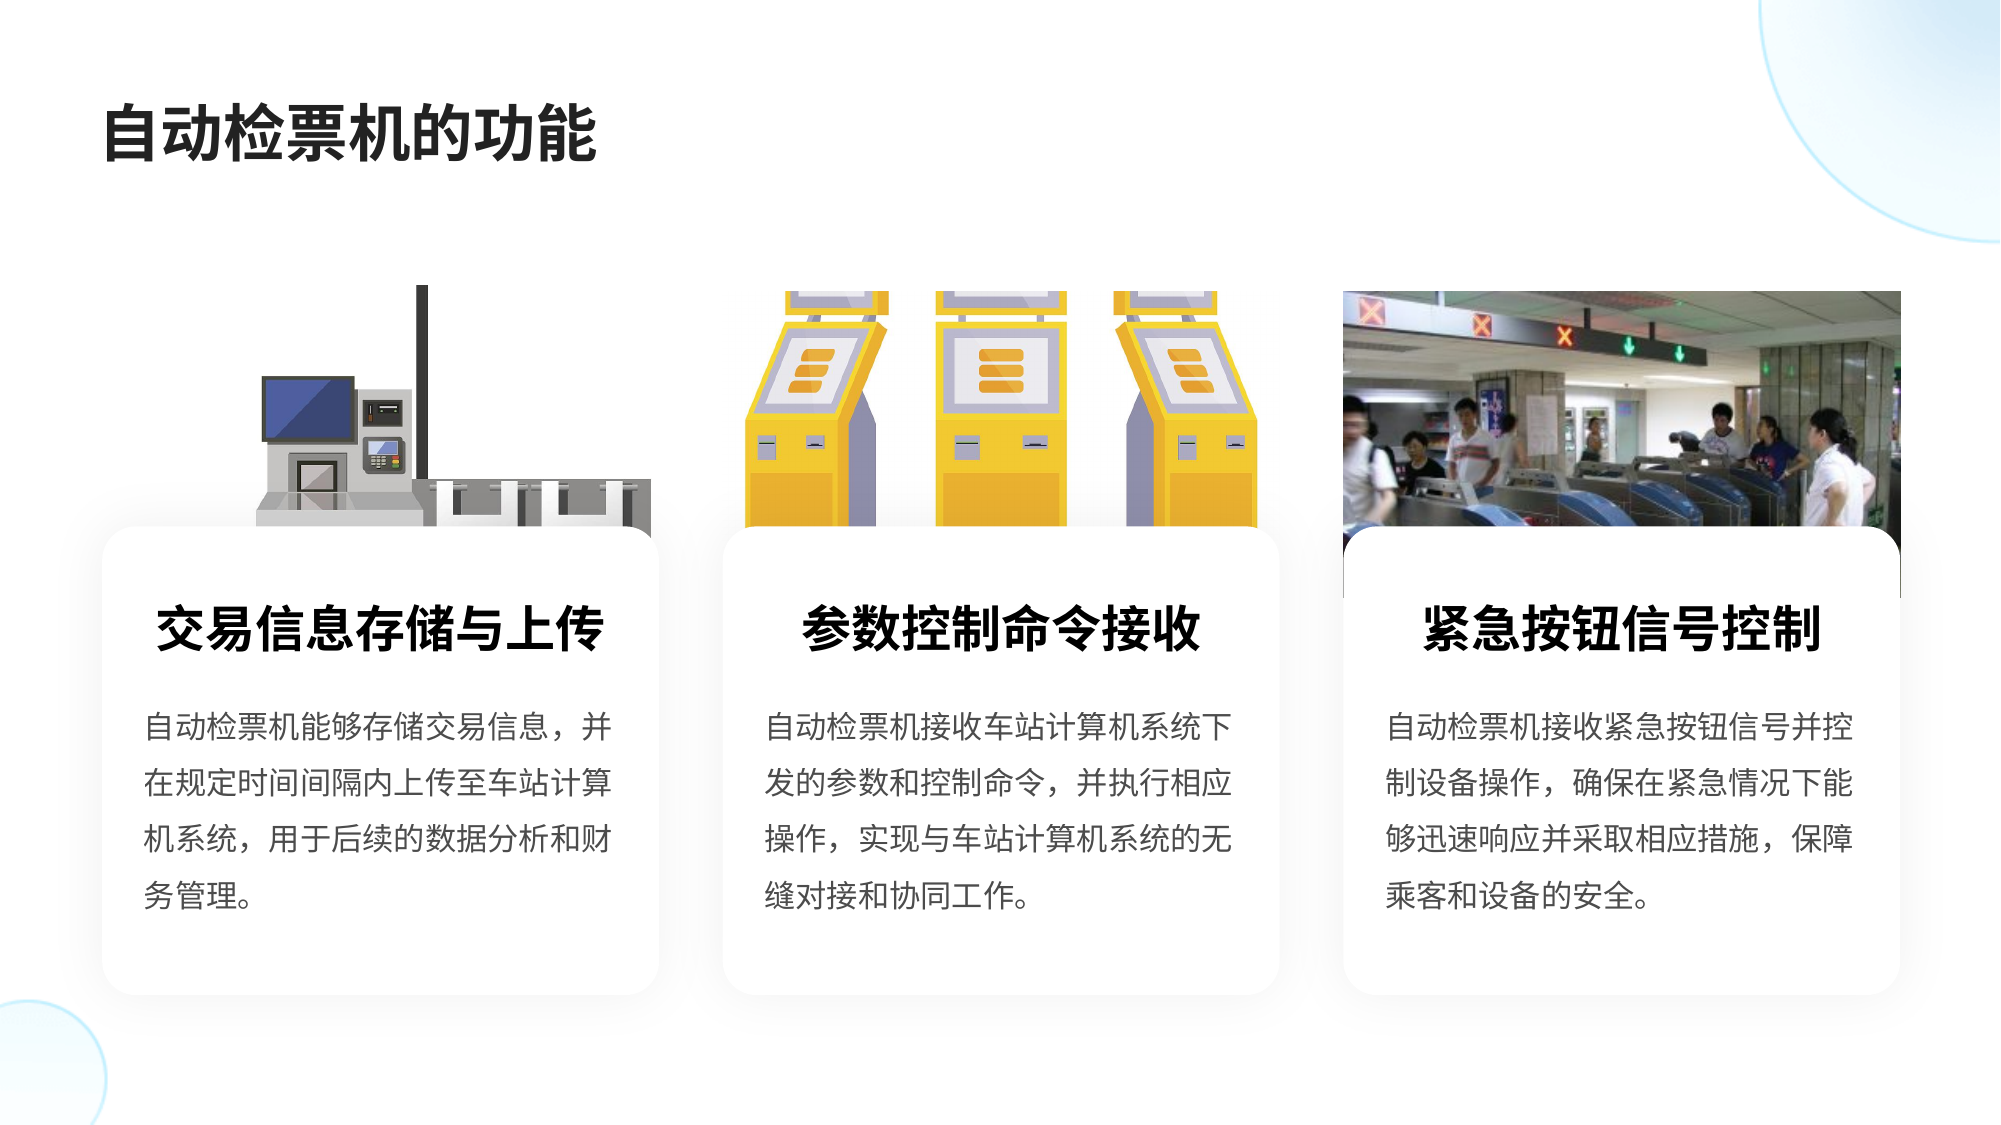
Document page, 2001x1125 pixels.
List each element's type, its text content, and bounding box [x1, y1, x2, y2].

text_box 参数控制命令接收 [740, 605, 1263, 659]
text_box 自动检票机接收车站计算机系统下发的参数和控制命令，并执行相应操作，实现与车站计算机系统的无缝对接和协同工作。 [753, 683, 1249, 948]
text_box [102, 599, 660, 996]
picture [0, 0, 2001, 1125]
text_box [1343, 605, 1901, 996]
text_box [722, 603, 1280, 996]
text_box 自动检票机的功能 [78, 43, 1922, 189]
text_box 交易信息存储与上传 [119, 600, 642, 659]
text_box 紧急按钮信号控制 [1360, 606, 1883, 659]
text_box 自动检票机接收紧急按钮信号并控制设备操作，确保在紧急情况下能够迅速响应并采取相应措施，保障乘客和设备的安全。 [1374, 683, 1870, 948]
text_box 自动检票机能够存储交易信息，并在规定时间间隔内上传至车站计算机系统，用于后续的数据分析和财务管理。 [133, 683, 629, 948]
